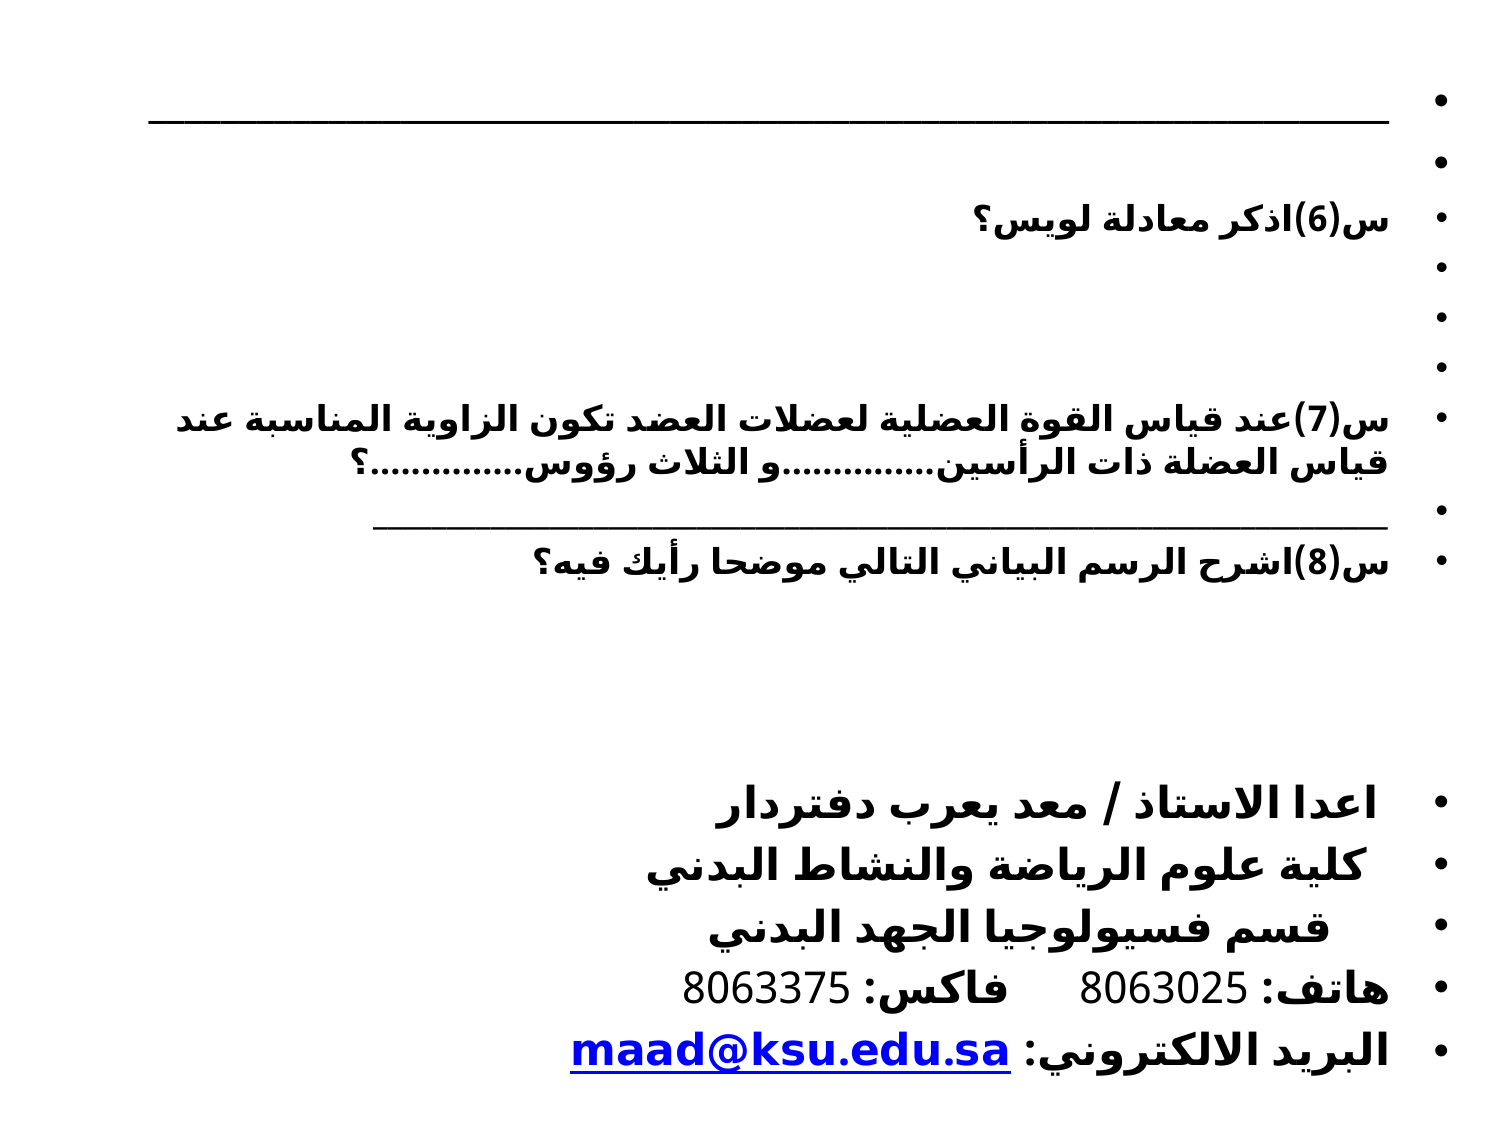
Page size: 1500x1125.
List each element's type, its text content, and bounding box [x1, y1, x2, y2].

list _____________________________________________________________________ س(6)اذكر معادلة لويس؟ س(7)عند قياس القوة العضلية لعضلات العضد تكون الزاوية المناسبة عند قياس العضلة ذات الرأسين...............و الثلاث رؤوس...............؟ _____________________________________________________________________ س(8)اشرح الرسم البياني التالي موضحا رأيك فيه؟ اعدا الاستاذ / معد يعرب دفتردار كلية علوم الرياضة والنشاط البدني قسم فسيولوجيا الجهد البدني هاتف: 8063025 فاكس: 8063375 البريد الالكتروني: maad@ksu.edu.sa [75, 66, 1459, 1094]
